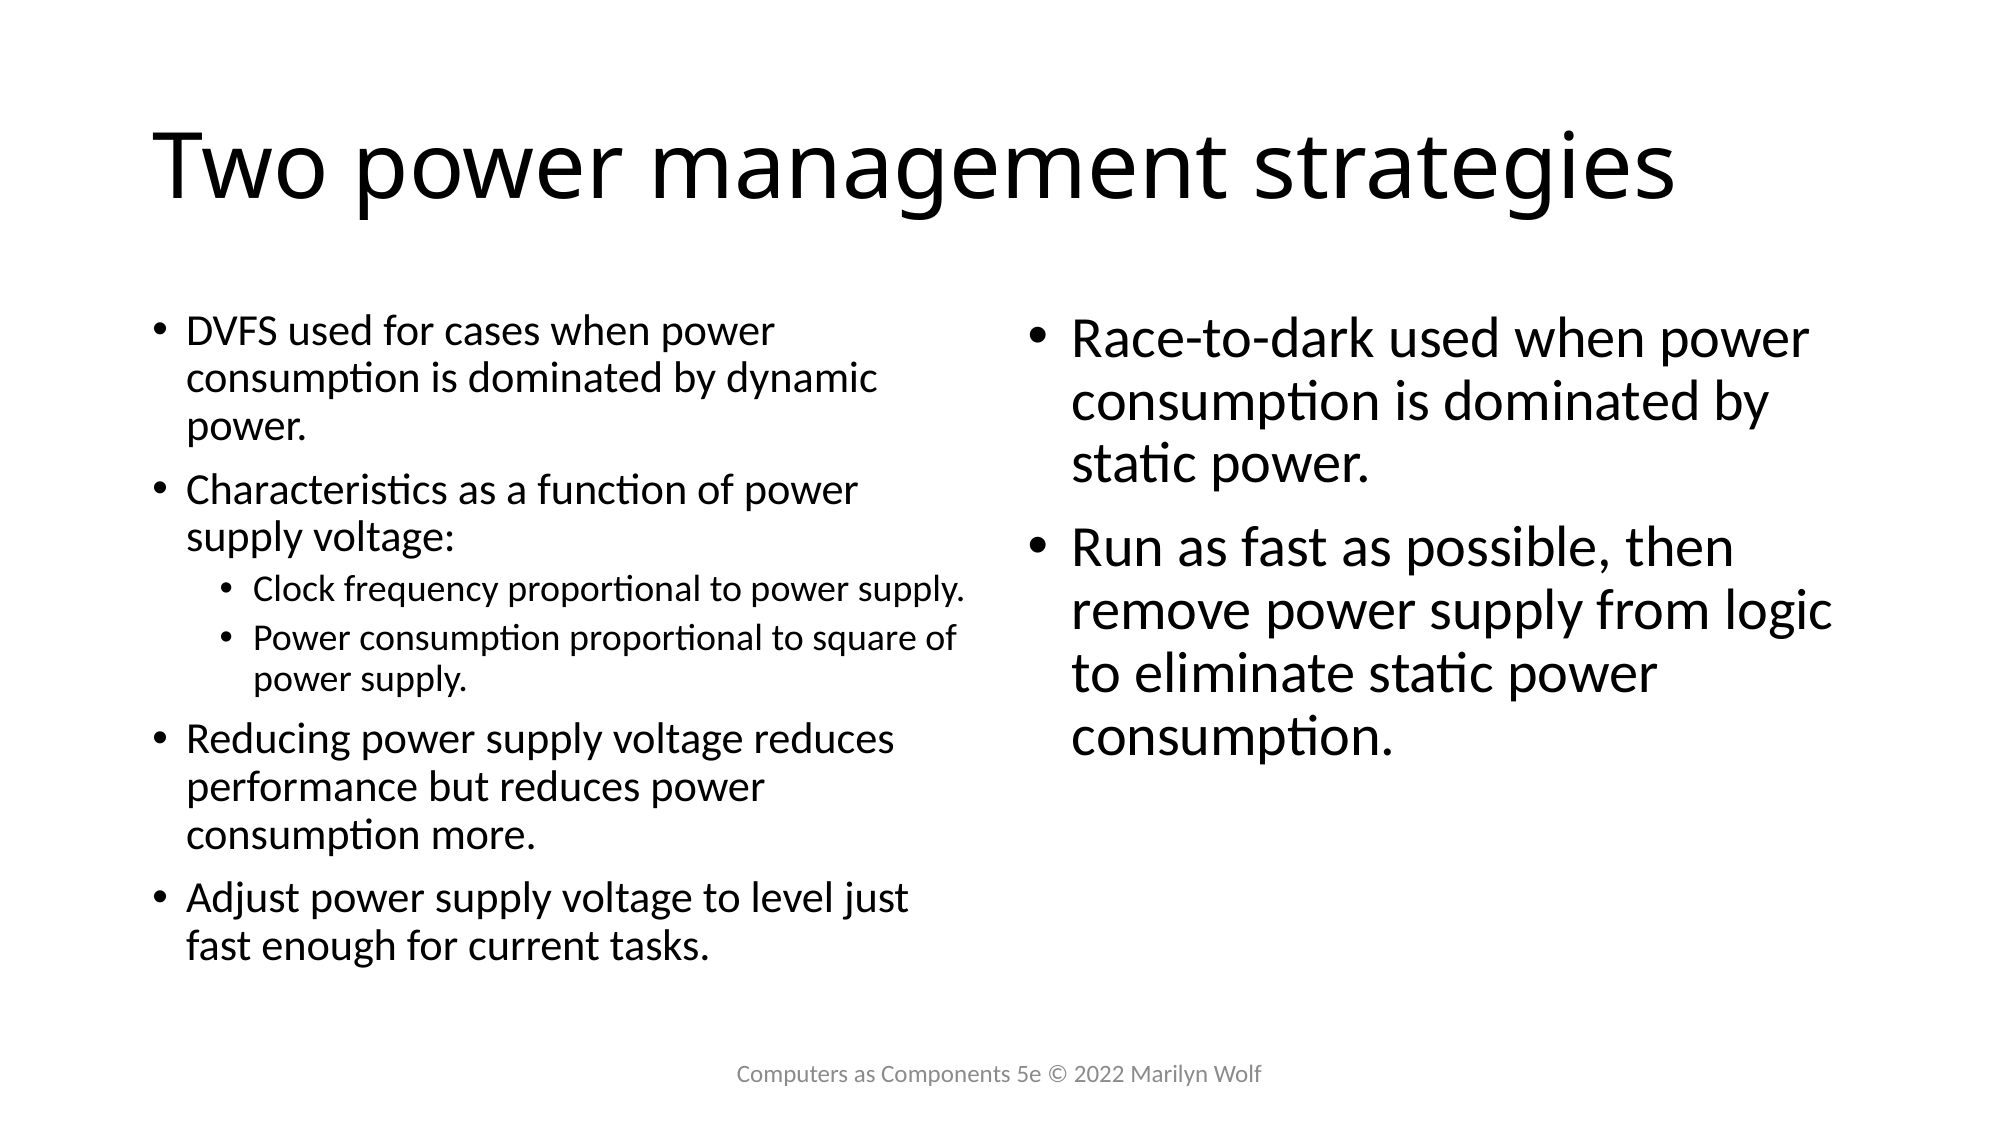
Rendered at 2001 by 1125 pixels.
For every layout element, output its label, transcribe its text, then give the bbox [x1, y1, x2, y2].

footer Computers as Components 5e © 2022 Marilyn Wolf [662, 1042, 1338, 1103]
list Race-to-dark used when power consumption is dominated by static power. Run as fast as possible, then remove power supply from logic to eliminate static power consumption. [1012, 299, 1863, 1014]
list DVFS used for cases when power consumption is dominated by dynamic power. Characteristics as a function of power supply voltage: Clock frequency proportional to power supply. Power consumption proportional to square of power supply. Reducing power supply voltage reduces performance but reduces power consumption more. Adjust power supply voltage to level just fast enough for current tasks. [137, 299, 988, 1014]
title Two power management strategies [137, 59, 1863, 278]
